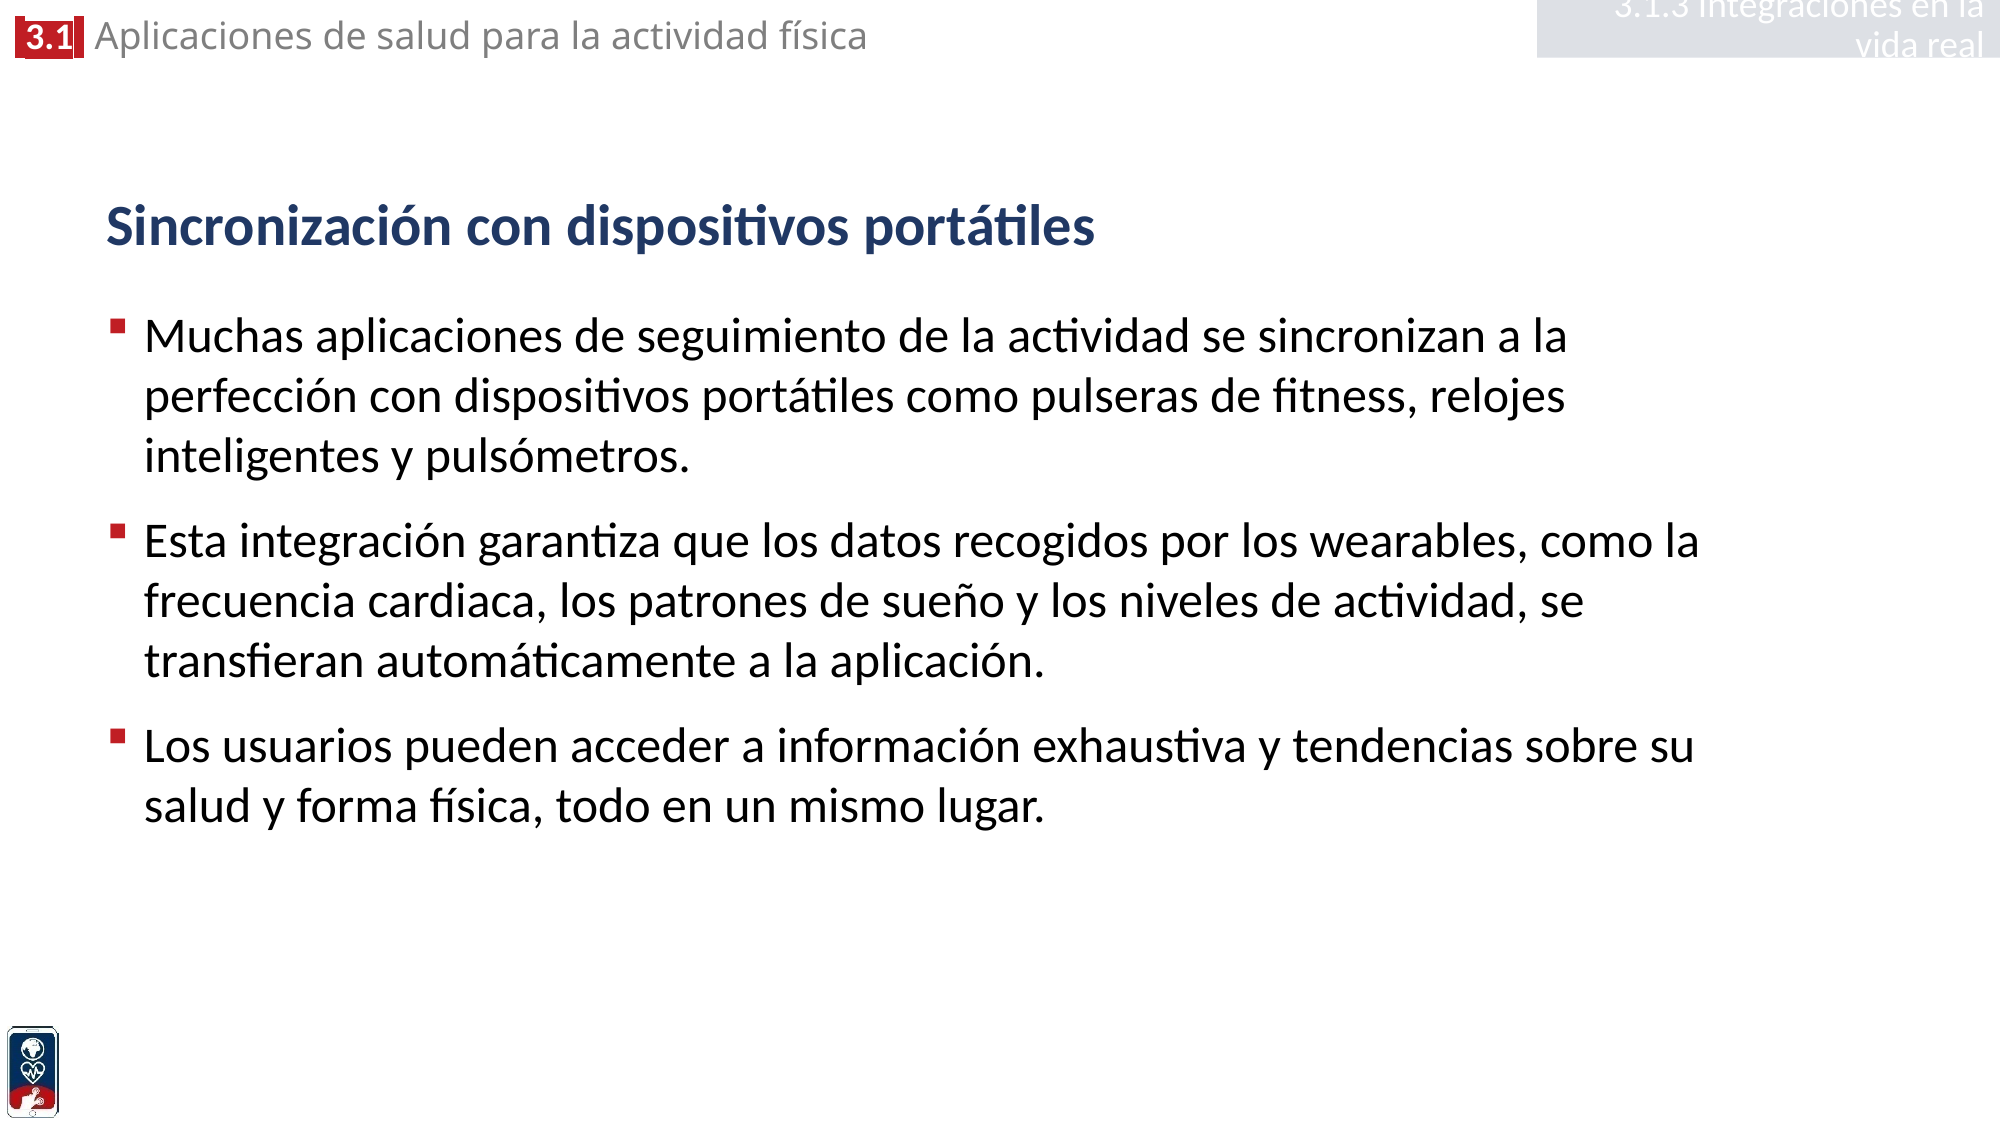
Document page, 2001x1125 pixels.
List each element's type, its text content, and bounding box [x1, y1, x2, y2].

picture [7, 1026, 59, 1118]
list Muchas aplicaciones de seguimiento de la actividad se sincronizan a la perfección con dispositivos portátiles como pulseras de fitness, relojes inteligentes y pulsómetros. Esta integración garantiza que los datos recogidos por los wearables, como la frecuencia cardiaca, los patrones de sueño y los niveles de actividad, se transfieran automáticamente a la aplicación. Los usuarios pueden acceder a información exhaustiva y tendencias sobre su salud y forma física, todo en un mismo lugar. [91, 295, 1737, 1094]
title Sincronización con dispositivos portátiles [91, 177, 1906, 277]
text_box 3.1.3 Integraciones en la vida real [1537, 0, 2000, 58]
